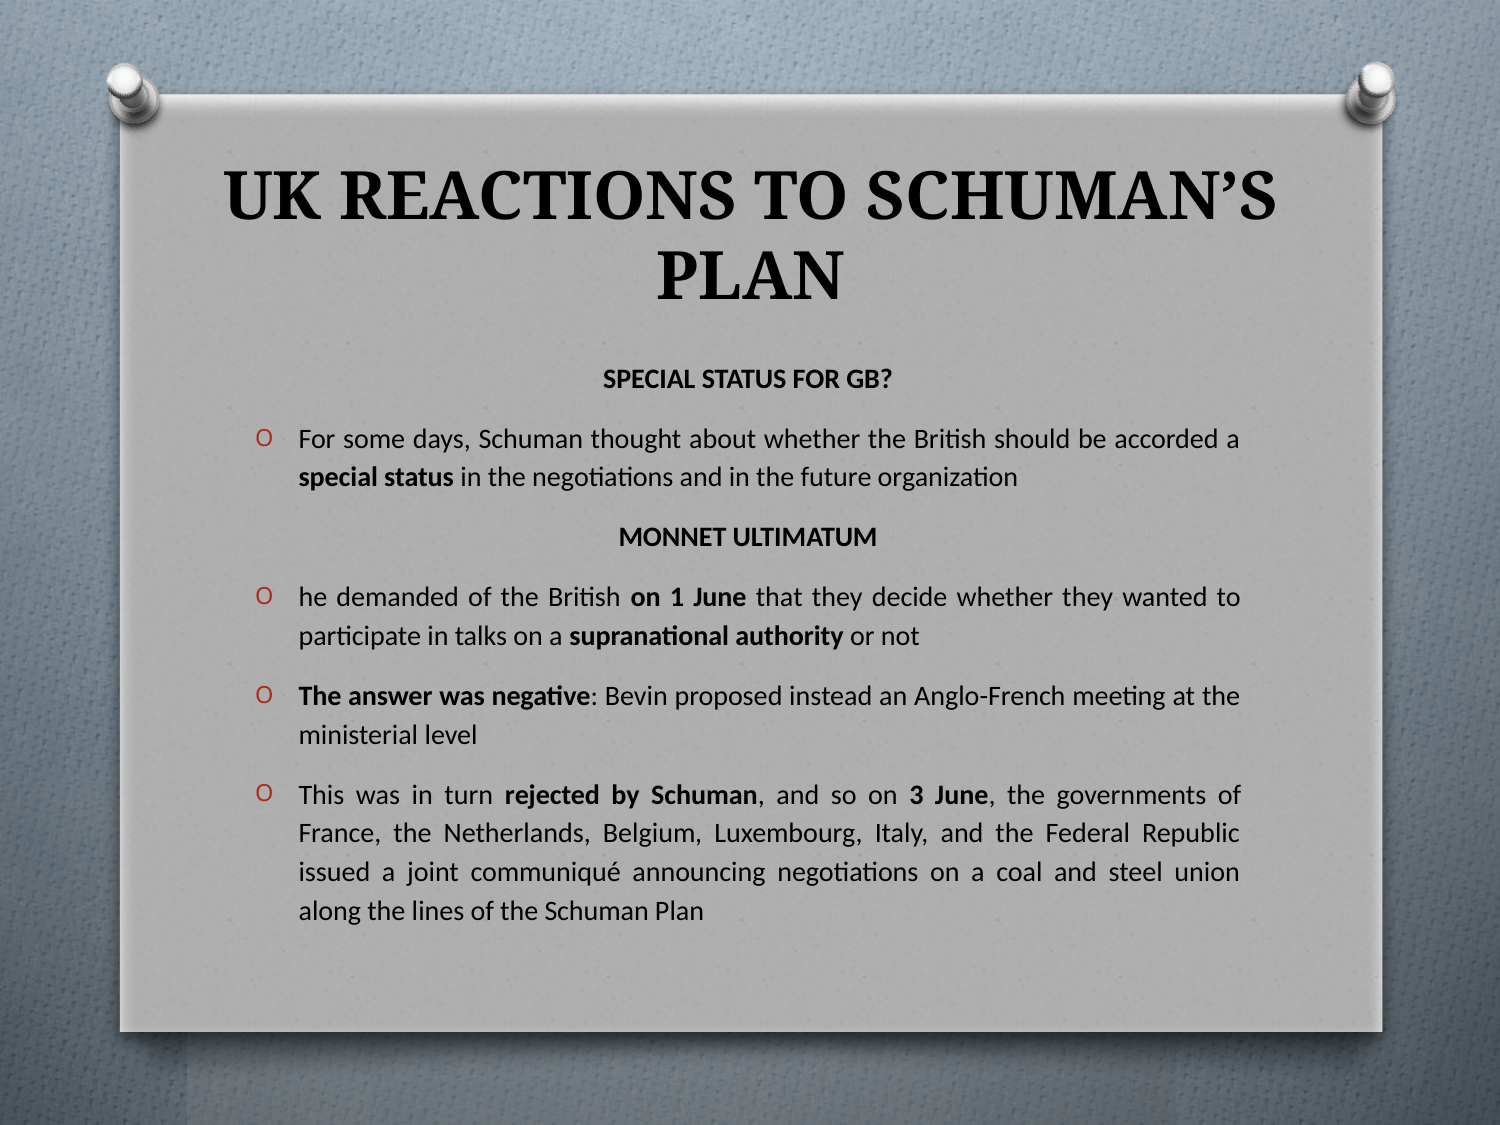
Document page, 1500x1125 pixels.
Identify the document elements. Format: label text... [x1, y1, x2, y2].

list SPECIAL STATUS FOR GB? For some days, Schuman thought about whether the British should be accorded a special status in the negotiations and in the future organization MONNET ULTIMATUM he demanded of the British on 1 June that they decide whether they wanted to participate in talks on a supranational authority or not The answer was negative: Bevin proposed instead an Anglo-French meeting at the ministerial level This was in turn rejected by Schuman, and so on 3 June, the governments of France, the Netherlands, Belgium, Luxembourg, Italy, and the Federal Republic issued a joint communiqué announcing negotiations on a coal and steel union along the lines of the Schuman Plan [240, 347, 1257, 939]
picture [1317, 35, 1439, 156]
title UK REACTIONS TO SCHUMAN’S PLAN [179, 134, 1323, 332]
picture [75, 29, 198, 153]
